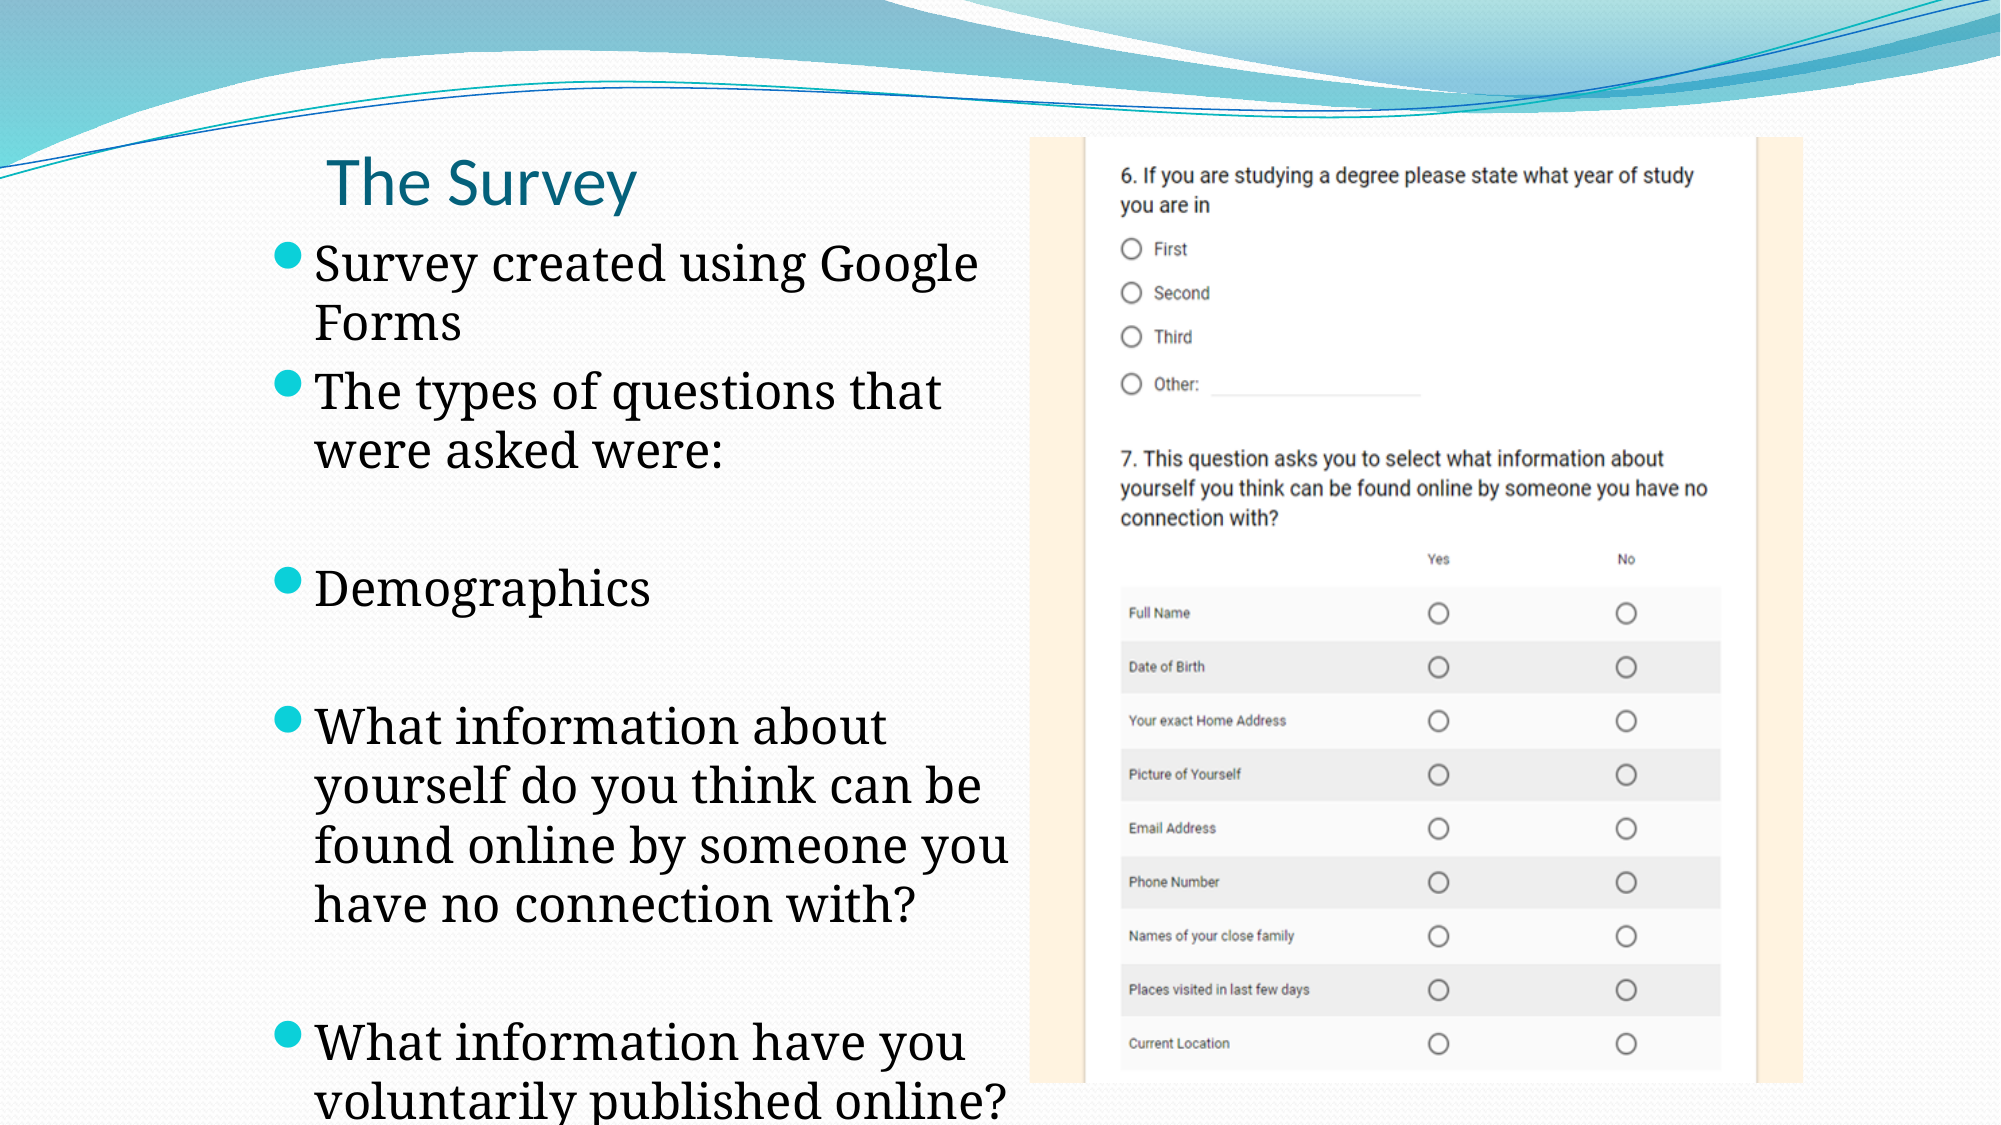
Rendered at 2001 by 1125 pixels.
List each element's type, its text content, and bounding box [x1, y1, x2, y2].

title The Survey [326, 127, 1677, 220]
picture [1029, 136, 1804, 1083]
list Survey created using Google Forms The types of questions that were asked were: Demographics What information about yourself do you think can be found online by someone you have no connection with? What information have you voluntarily published online? [255, 224, 1042, 1125]
